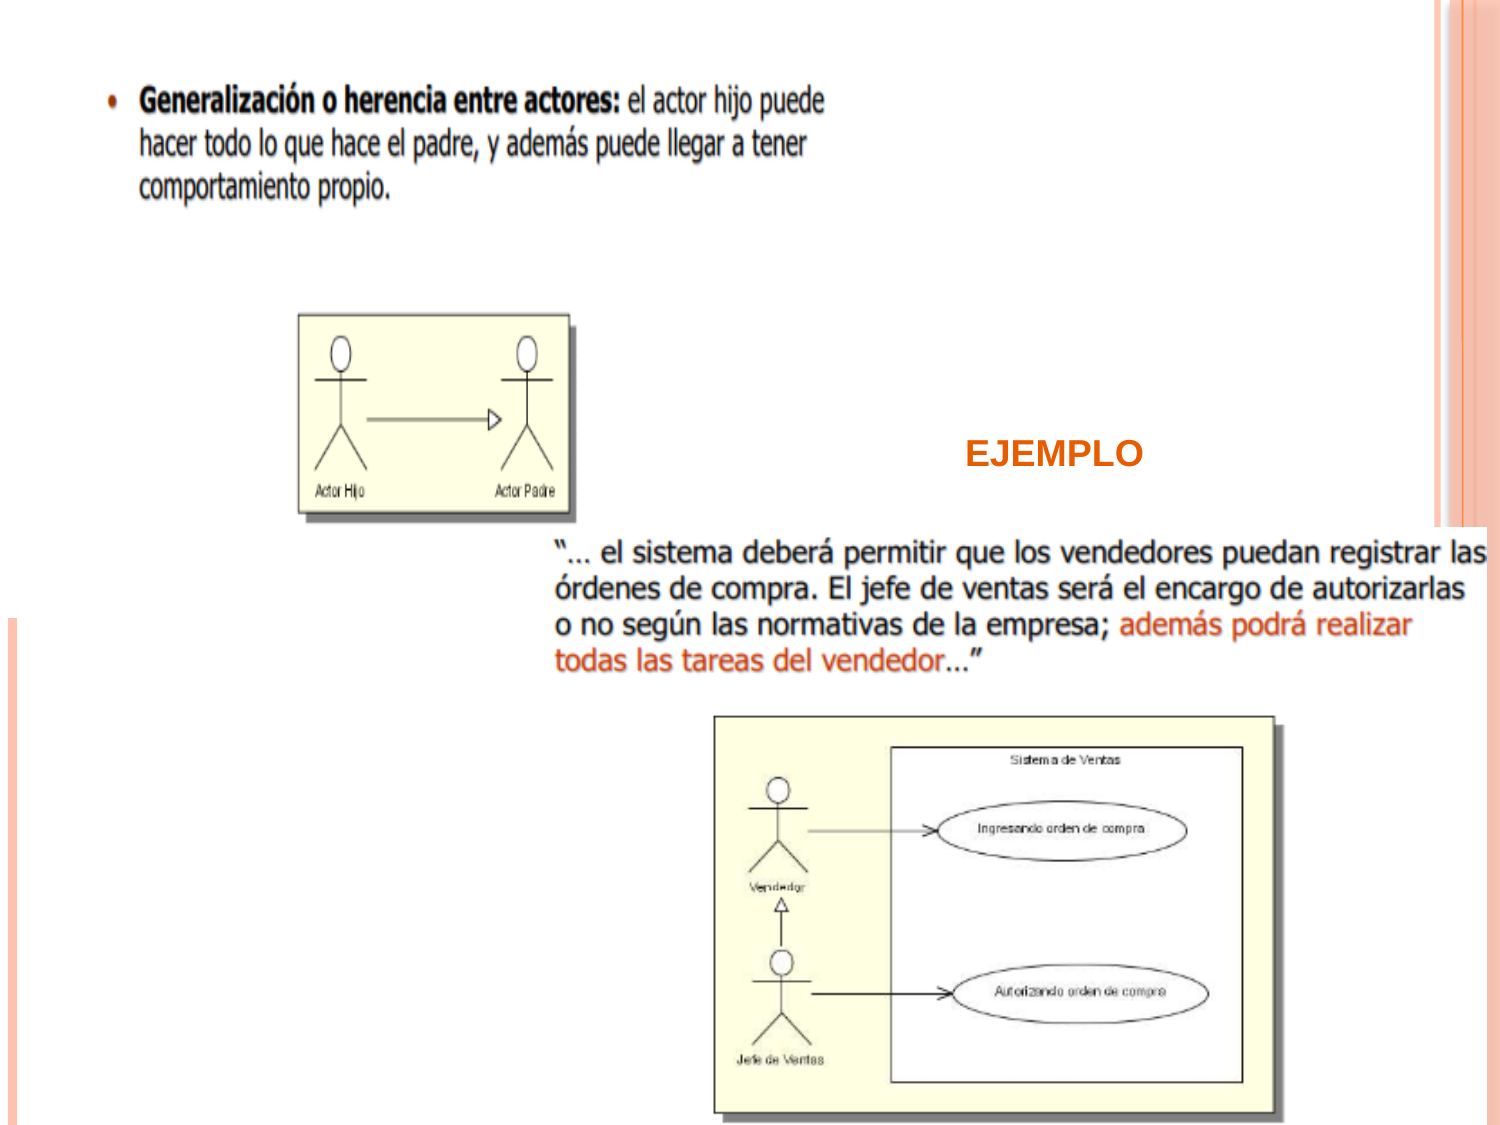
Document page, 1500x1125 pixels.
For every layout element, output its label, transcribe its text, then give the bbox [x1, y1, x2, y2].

text_box EJEMPLO [902, 421, 1207, 482]
picture [0, 0, 1488, 1125]
